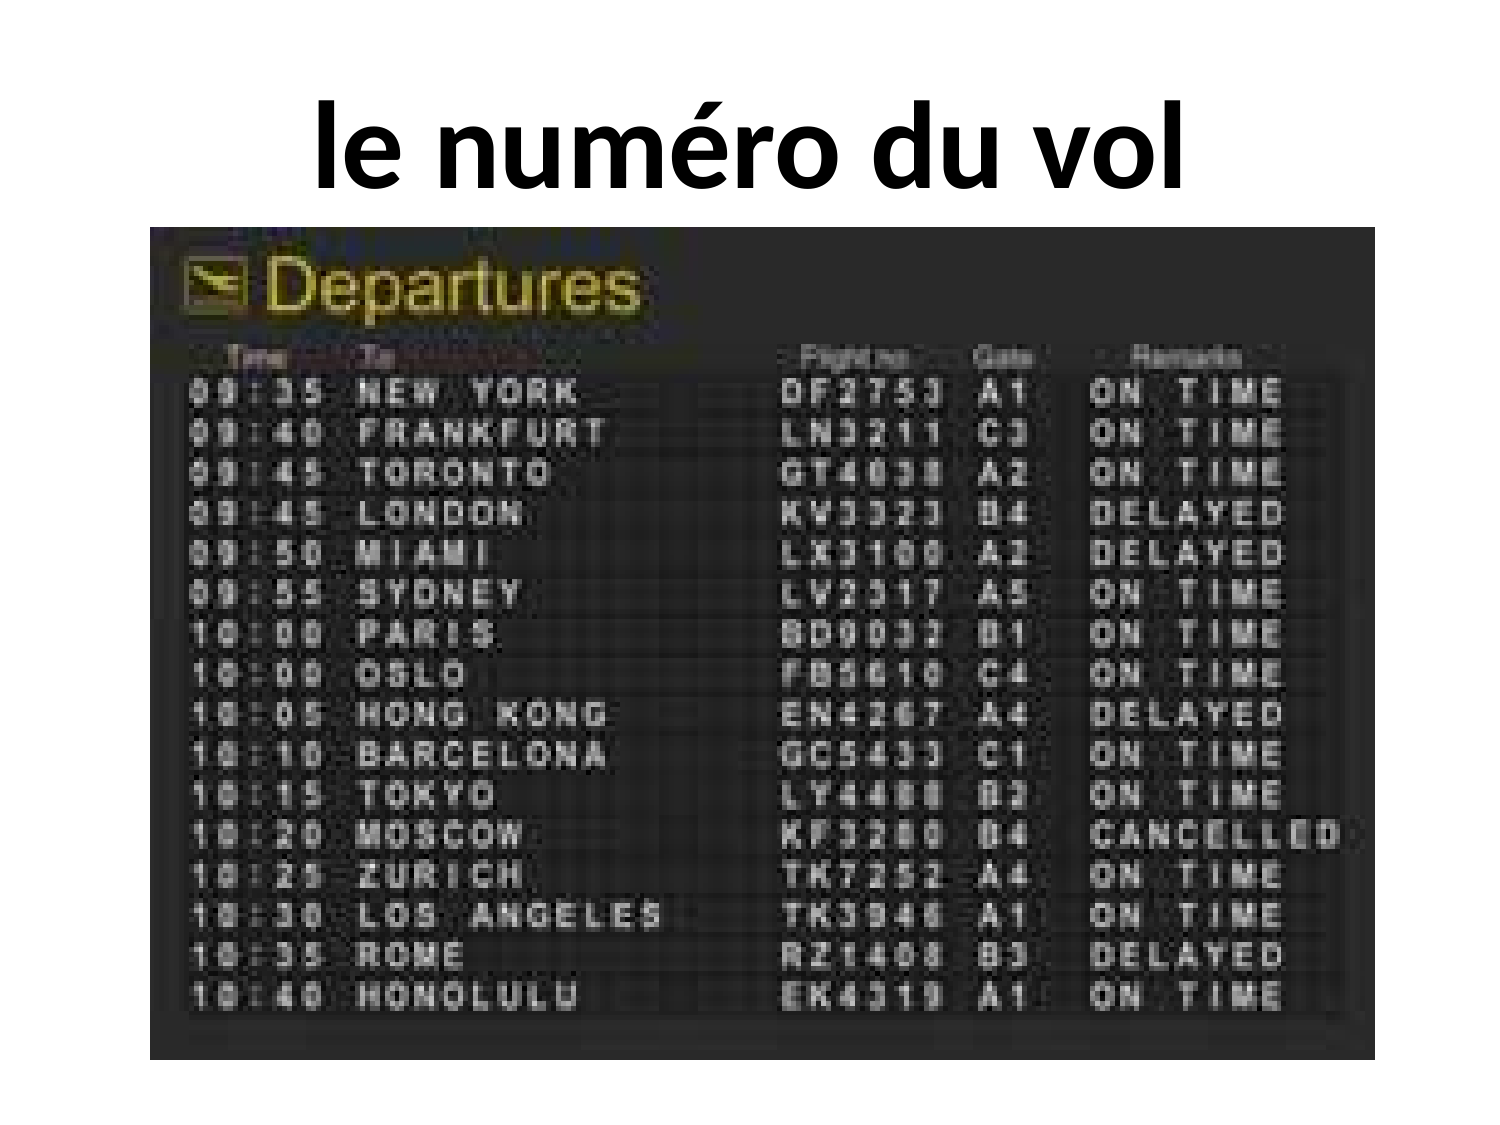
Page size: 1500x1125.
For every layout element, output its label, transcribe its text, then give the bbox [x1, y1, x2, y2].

title le numéro du vol [75, 45, 1425, 233]
picture [150, 226, 1375, 1060]
